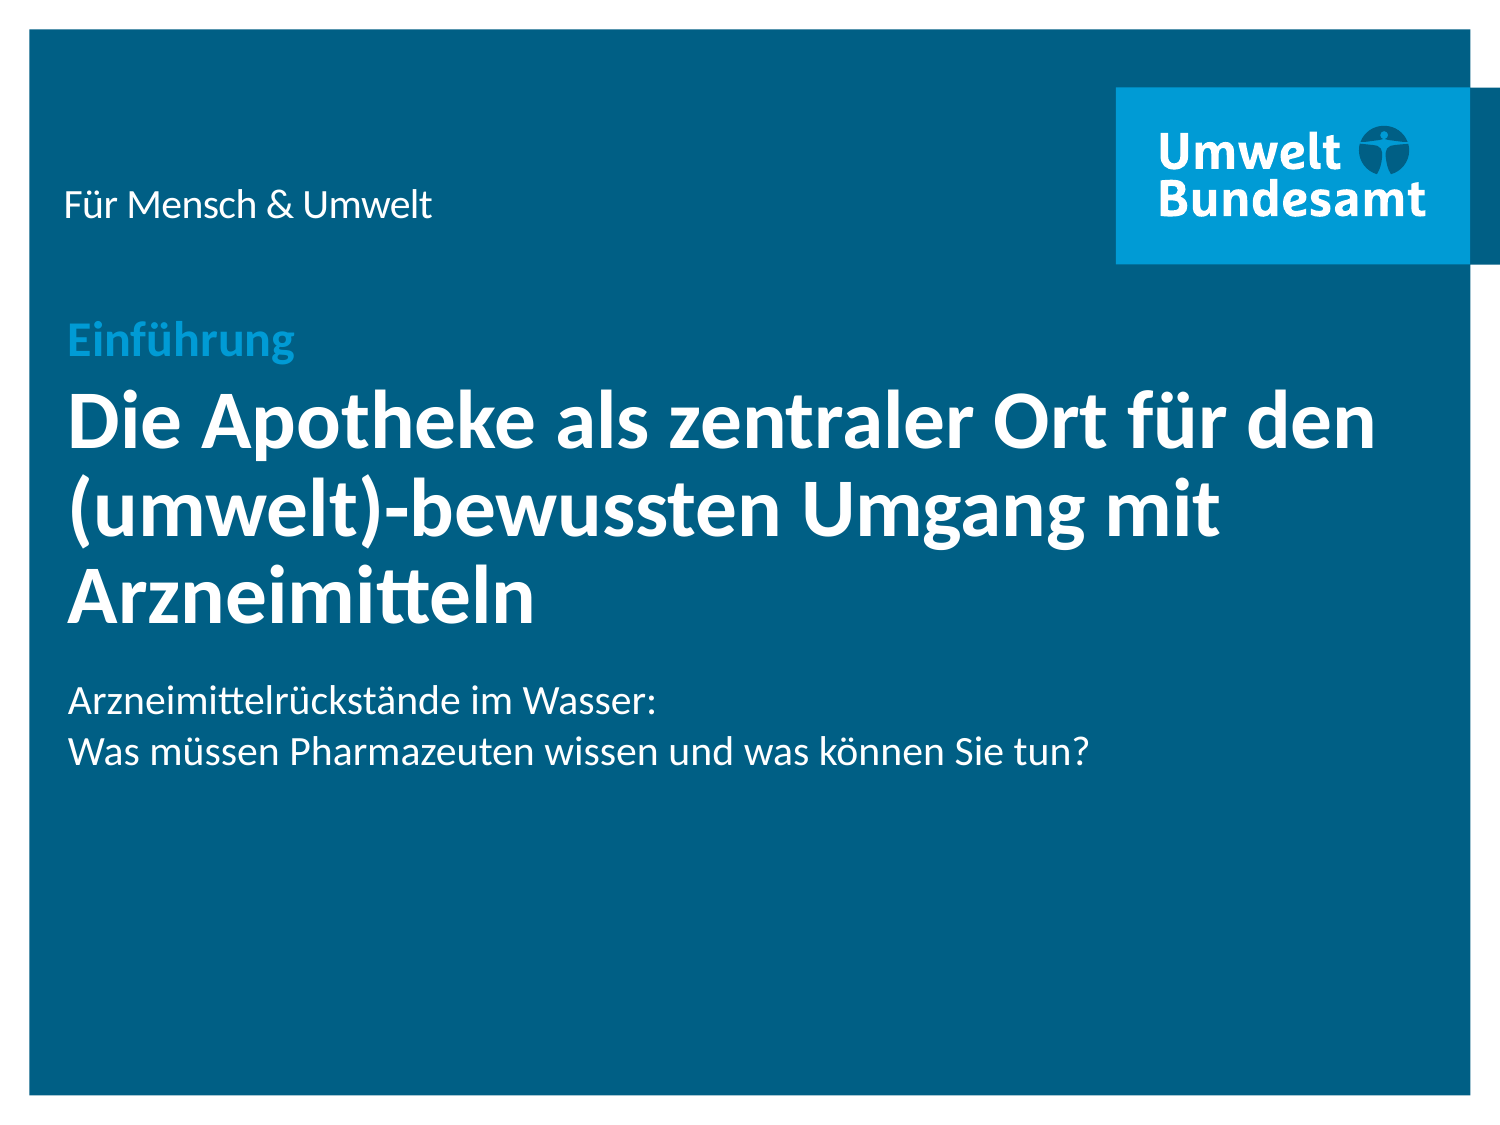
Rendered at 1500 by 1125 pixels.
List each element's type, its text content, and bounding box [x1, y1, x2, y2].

title Einführung [67, 307, 1427, 367]
list Arzneimittelrückstände im Wasser: Was müssen Pharmazeuten wissen und was können Sie tun? [67, 623, 1427, 1007]
subtitle Die Apotheke als zentraler Ort für den (umwelt)-bewussten Umgang mit Arzneimitteln [67, 377, 1427, 621]
